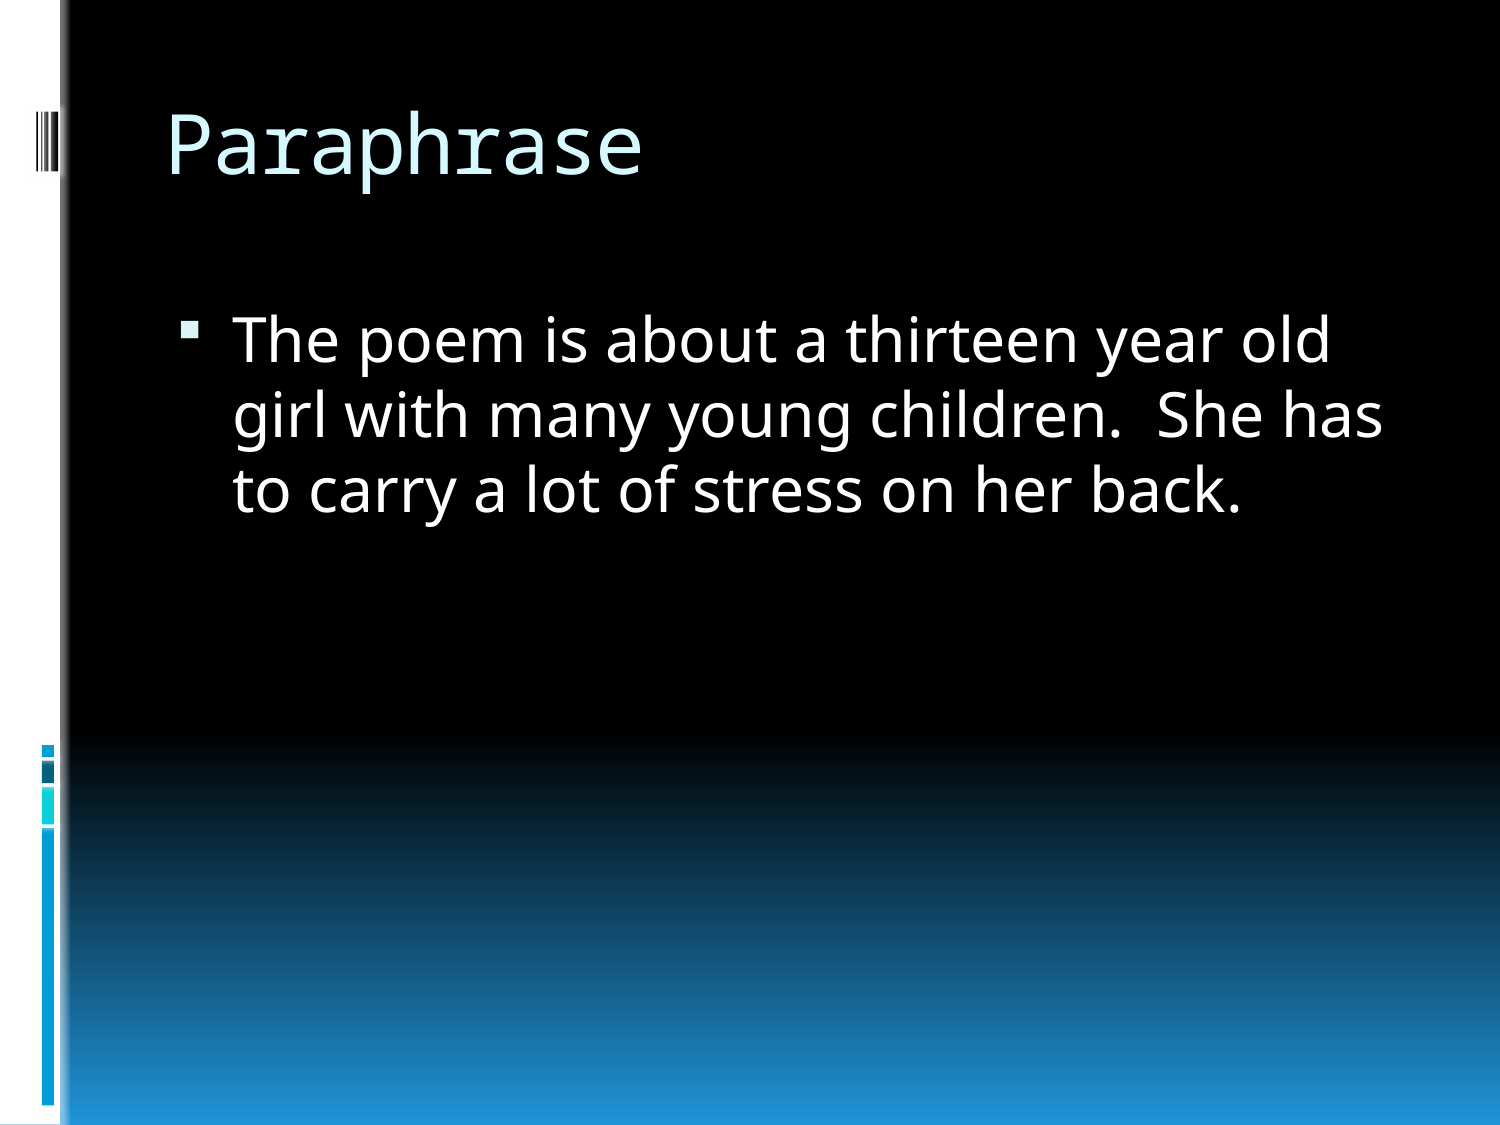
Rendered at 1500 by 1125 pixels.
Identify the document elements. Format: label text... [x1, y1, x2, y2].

list The poem is about a thirteen year old girl with many young children. She has to carry a lot of stress on her back. [150, 292, 1425, 1043]
title Paraphrase [150, 83, 1425, 234]
